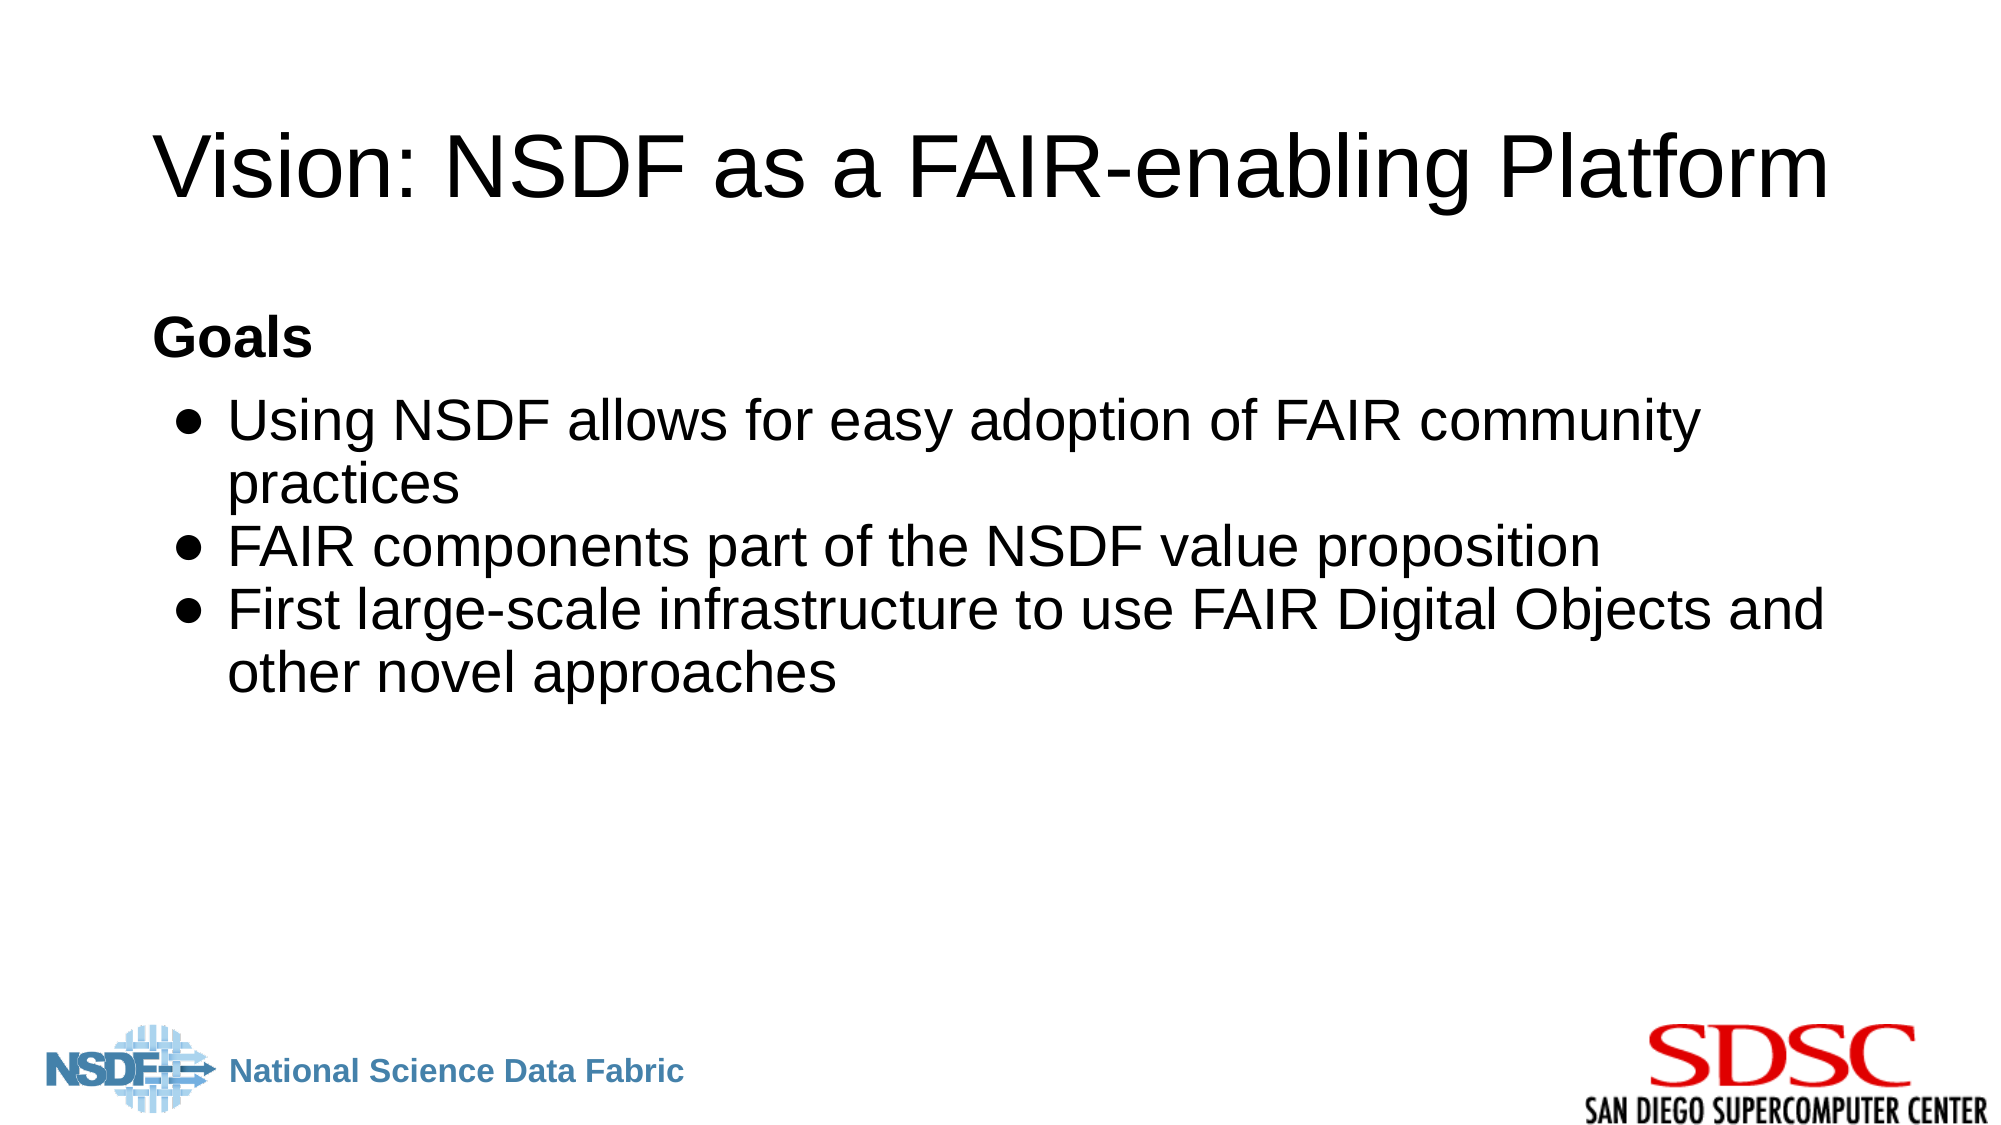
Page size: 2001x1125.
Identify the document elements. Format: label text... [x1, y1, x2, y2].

list Goals Using NSDF allows for easy adoption of FAIR community practices FAIR components part of the NSDF value proposition First large-scale infrastructure to use FAIR Digital Objects and other novel approaches [137, 299, 1863, 1014]
picture [1585, 1024, 1988, 1125]
title Vision: NSDF as a FAIR-enabling Platform [137, 59, 1863, 278]
picture [46, 1024, 217, 1114]
